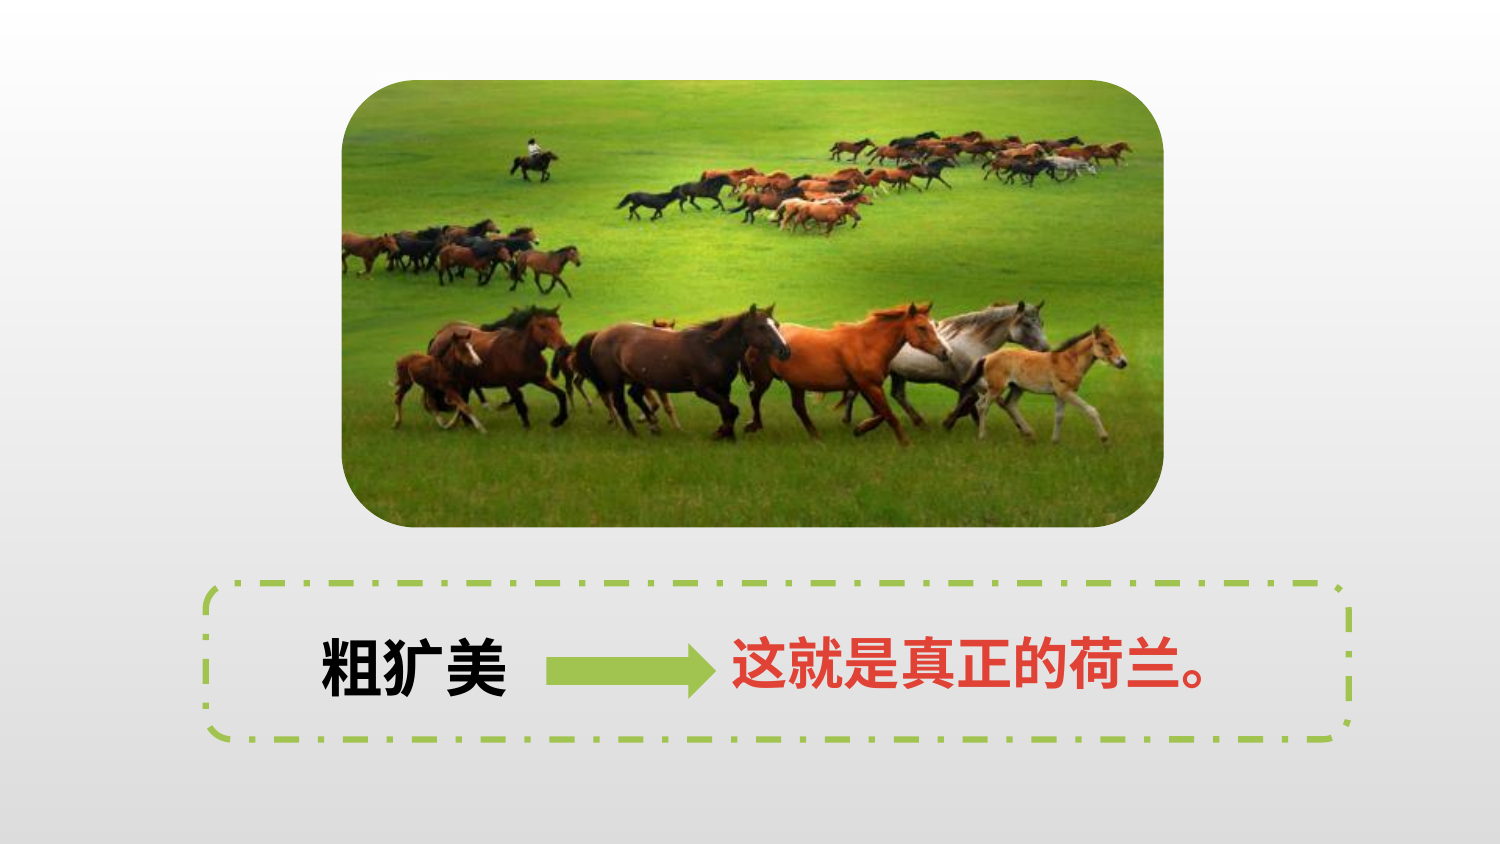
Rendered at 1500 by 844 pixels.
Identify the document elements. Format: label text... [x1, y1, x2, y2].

text_box [546, 643, 717, 699]
text_box 这就是真正的荷兰。 [720, 623, 1261, 702]
text_box [204, 582, 1350, 741]
text_box 粗犷美 [308, 623, 520, 710]
picture [341, 80, 1164, 528]
